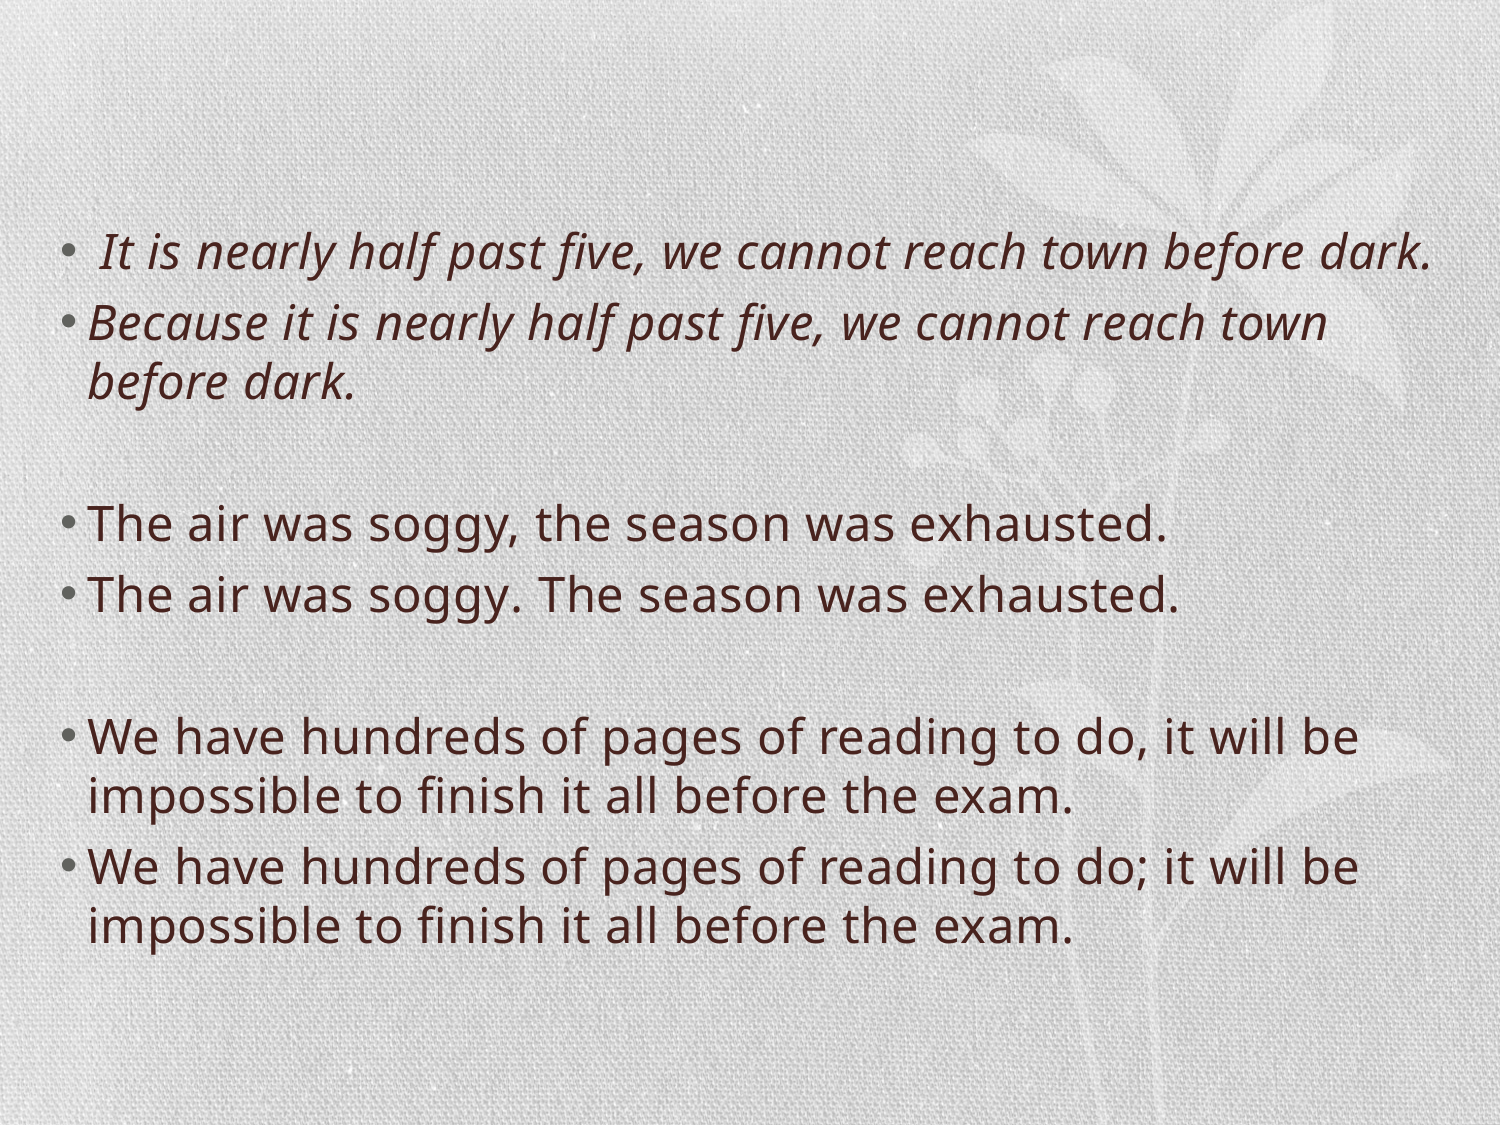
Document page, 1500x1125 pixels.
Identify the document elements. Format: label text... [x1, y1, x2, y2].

list It is nearly half past five, we cannot reach town before dark. Because it is nearly half past five, we cannot reach town before dark. The air was soggy, the season was exhausted. The air was soggy. The season was exhausted. We have hundreds of pages of reading to do, it will be impossible to finish it all before the exam. We have hundreds of pages of reading to do; it will be impossible to finish it all before the exam. [45, 213, 1455, 1023]
